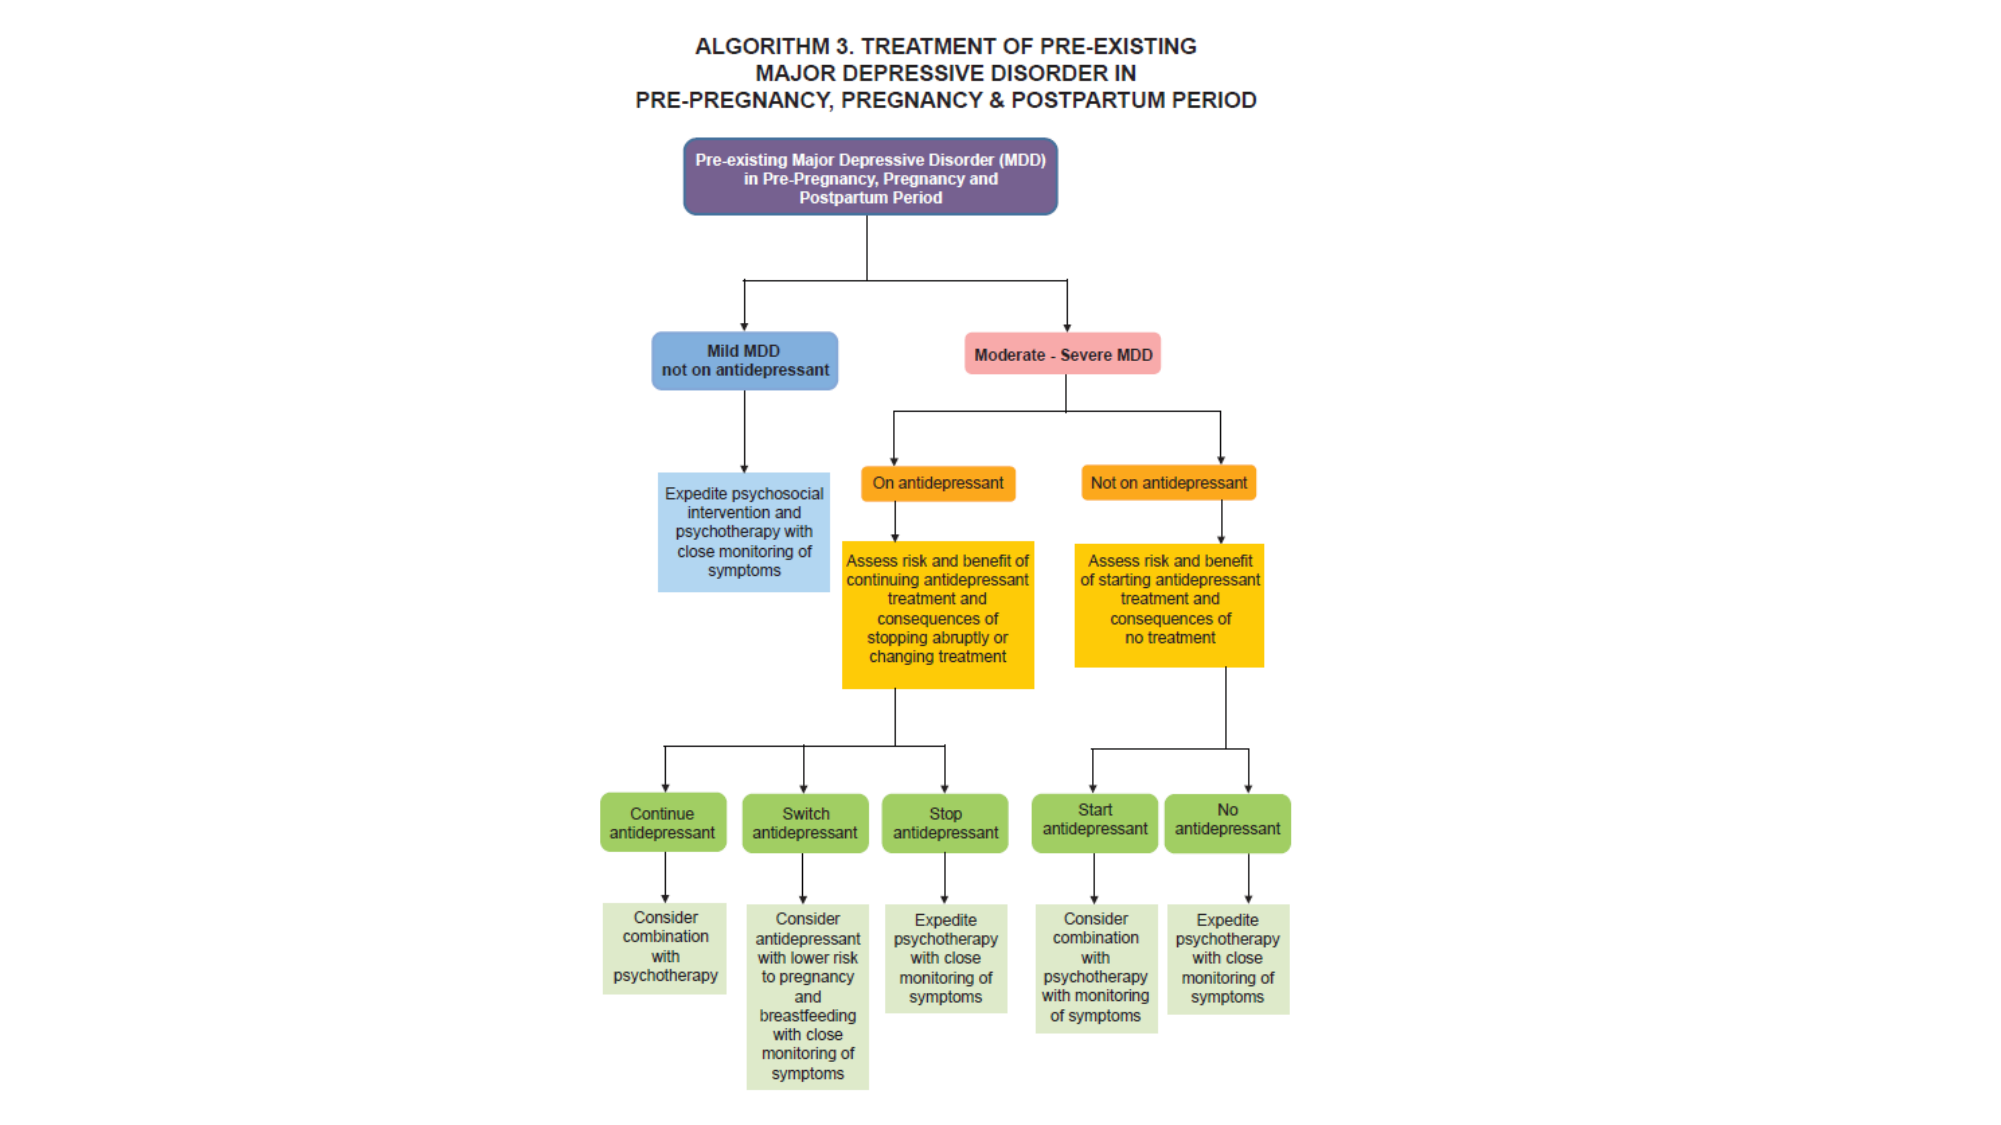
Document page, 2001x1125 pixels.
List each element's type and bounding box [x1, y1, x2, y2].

picture [478, 24, 1408, 1125]
